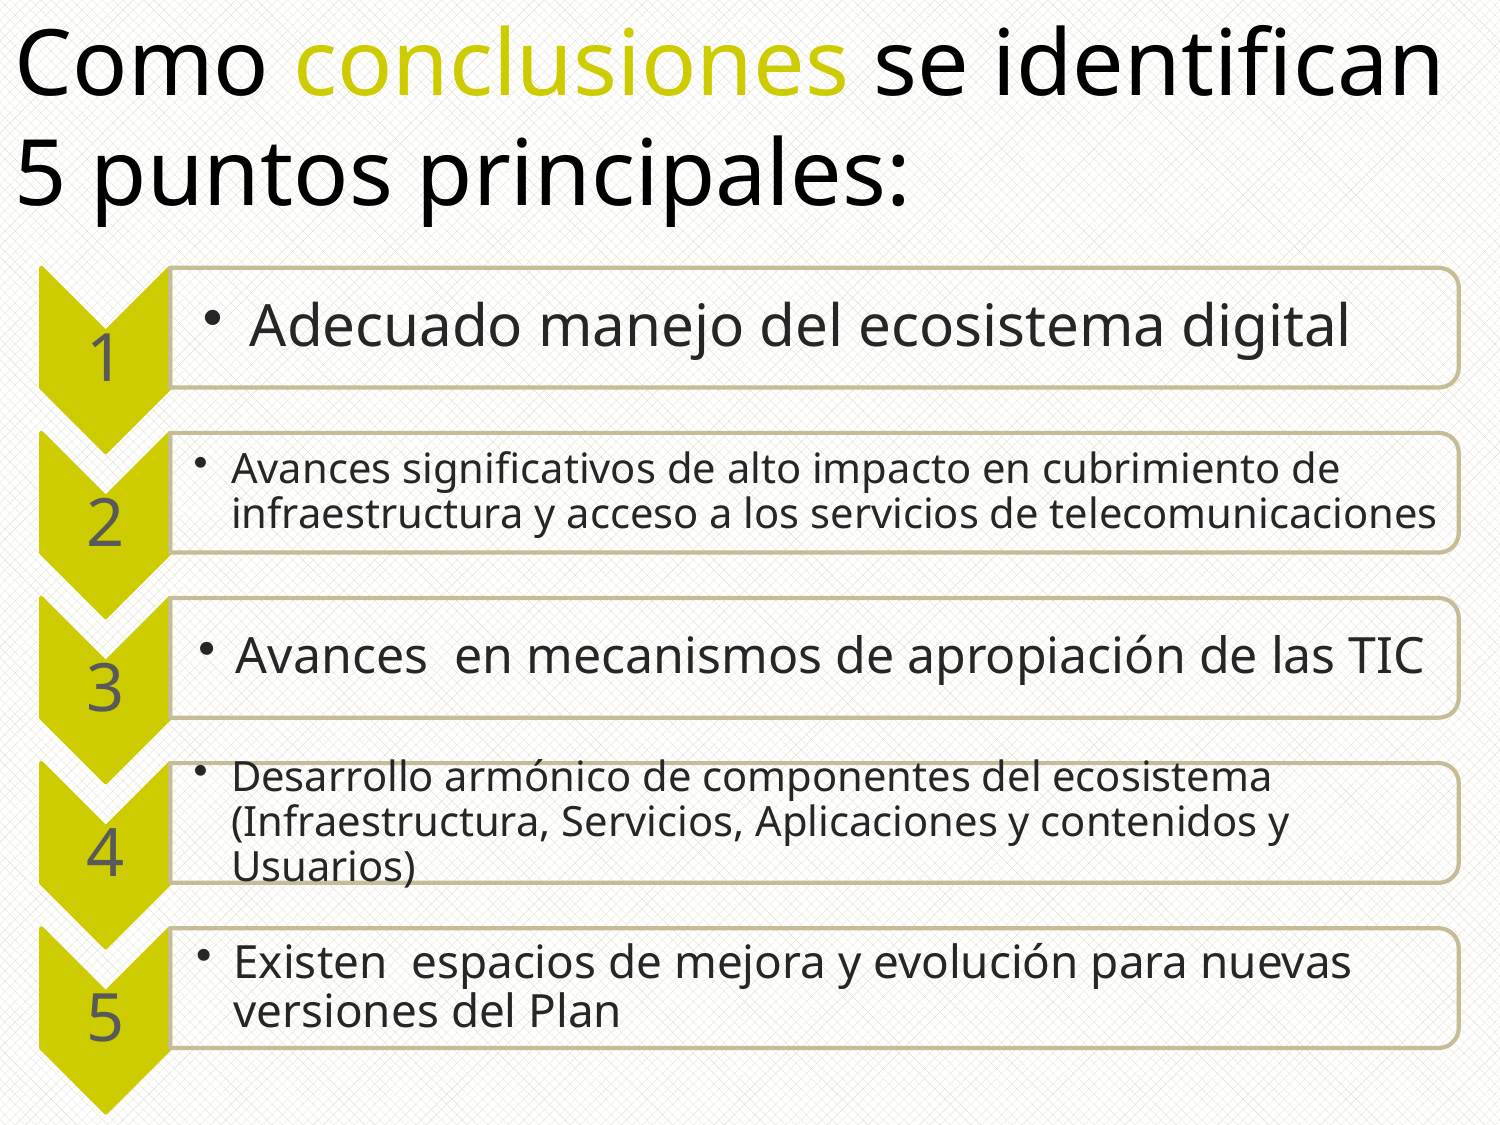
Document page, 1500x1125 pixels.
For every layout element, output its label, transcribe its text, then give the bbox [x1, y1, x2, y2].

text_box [41, 762, 1459, 927]
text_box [41, 432, 1459, 597]
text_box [41, 597, 1459, 762]
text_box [41, 267, 1459, 432]
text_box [41, 927, 1459, 1113]
text_box Como conclusiones se identifican 5 puntos principales: [0, 0, 1500, 232]
